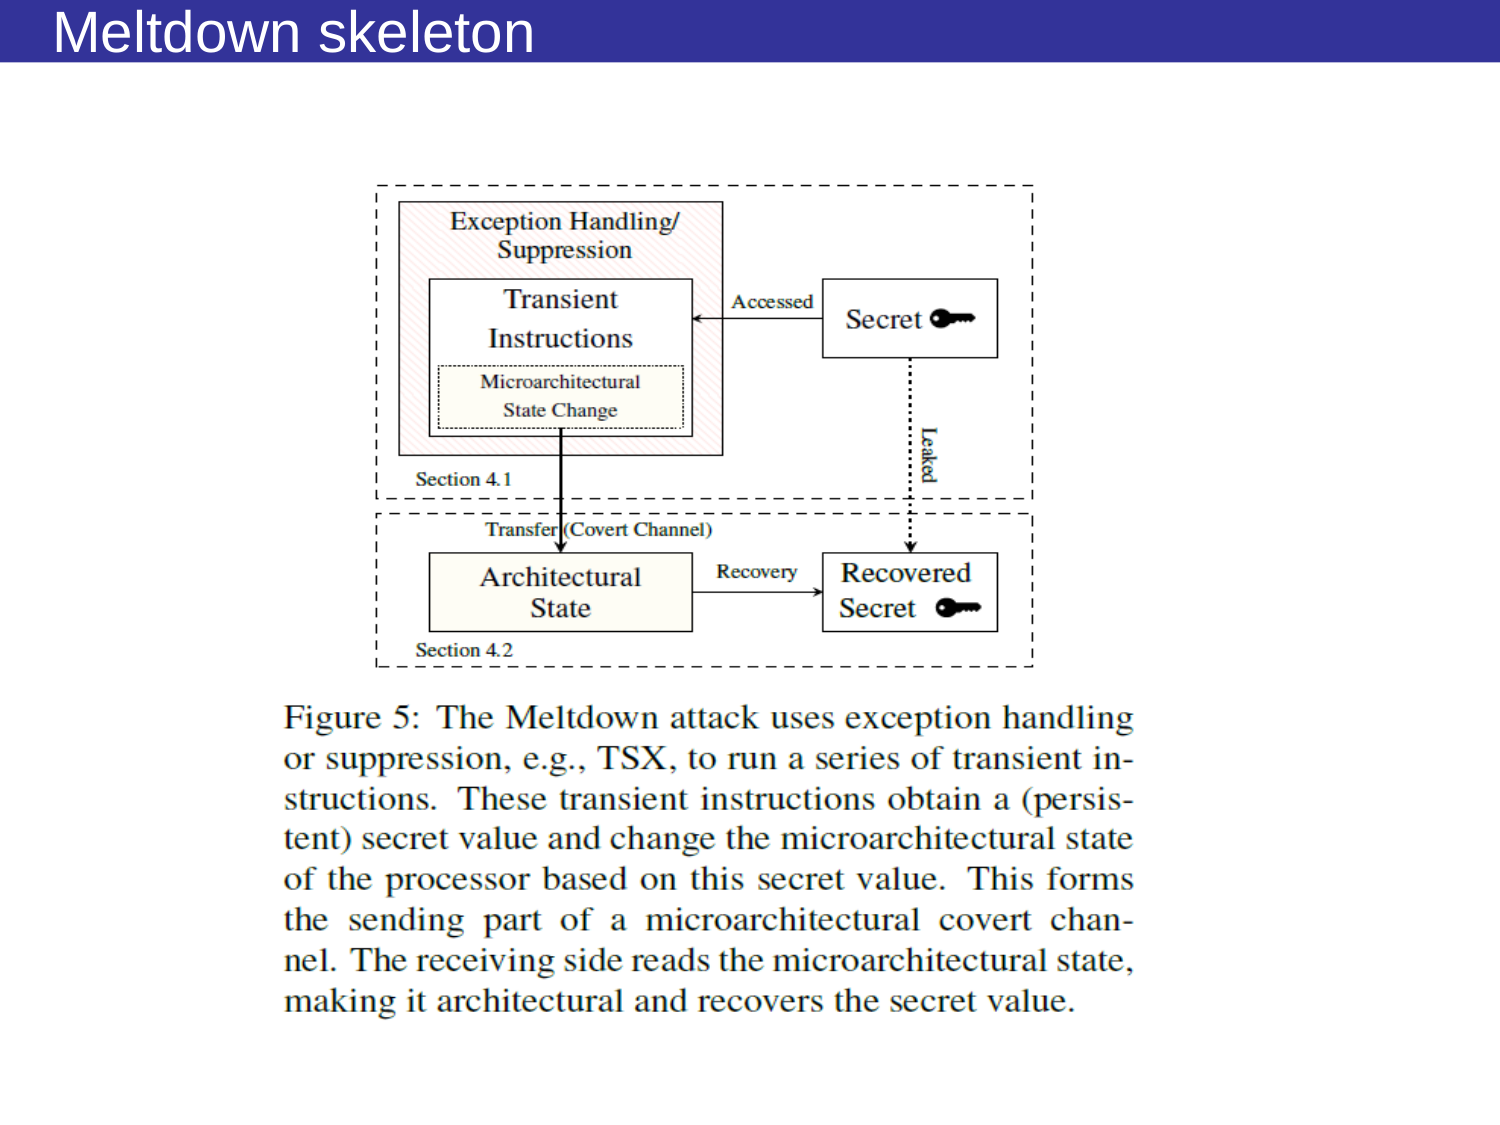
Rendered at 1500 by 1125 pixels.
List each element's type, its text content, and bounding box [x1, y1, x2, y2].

title Meltdown skeleton [37, 7, 1426, 51]
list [262, 162, 1163, 1076]
